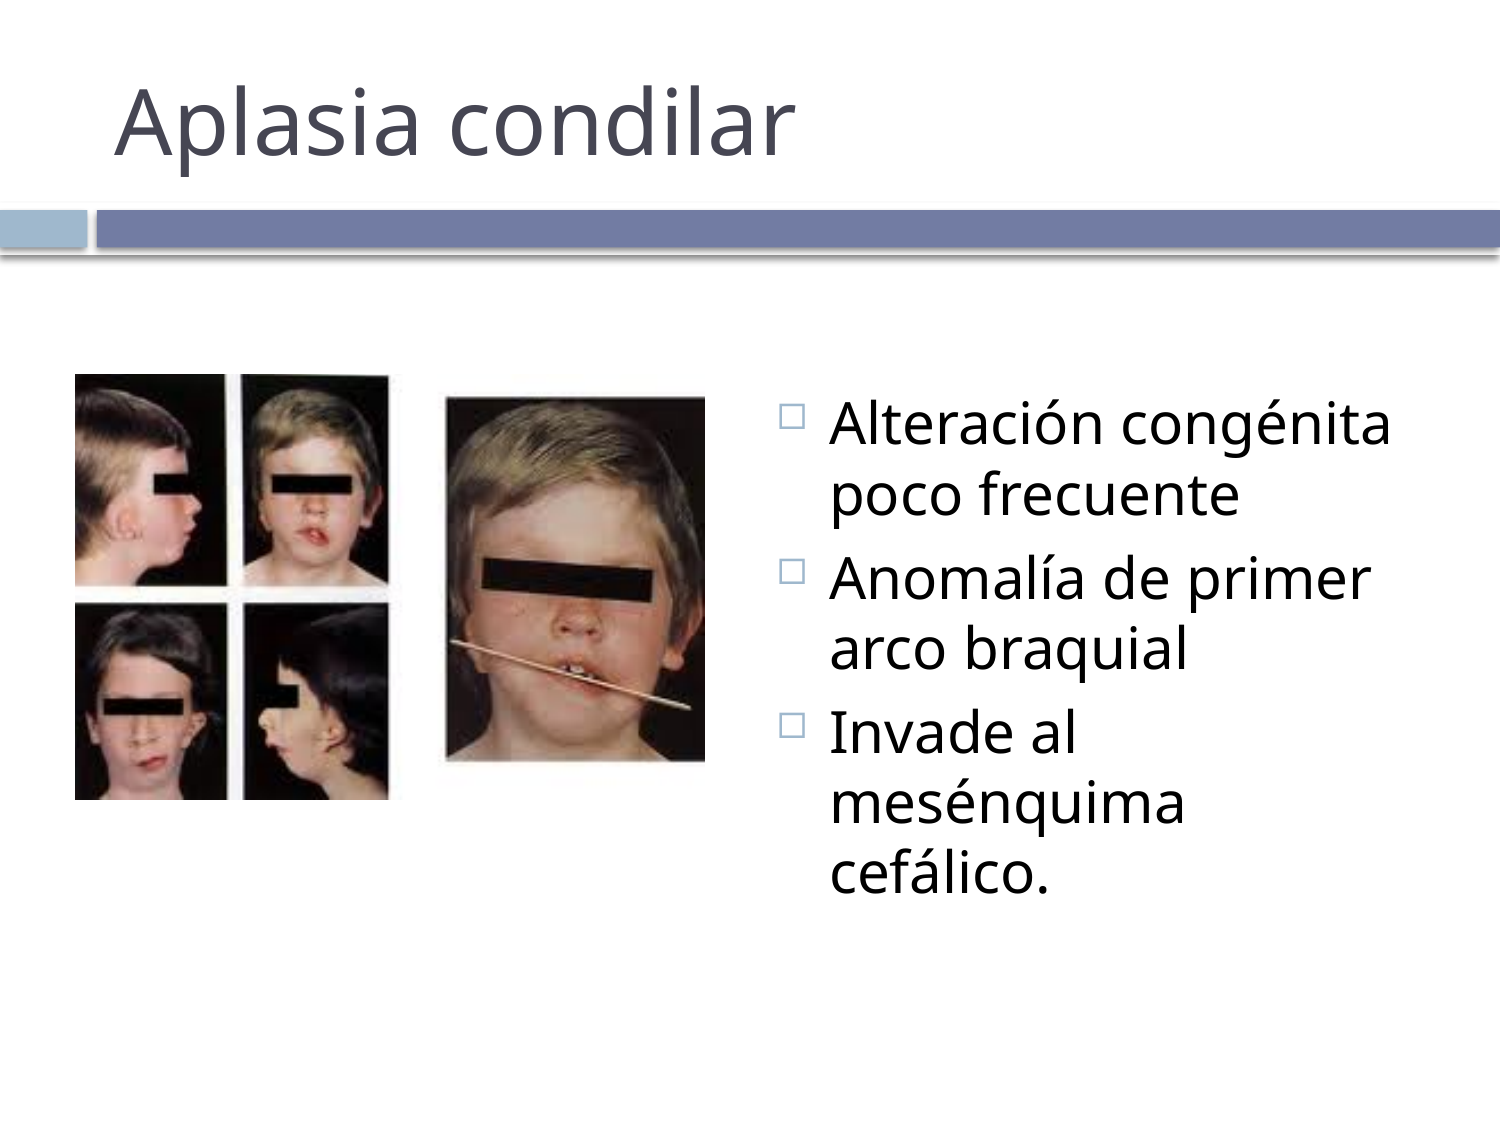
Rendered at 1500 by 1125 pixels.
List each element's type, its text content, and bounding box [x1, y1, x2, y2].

title Aplasia condilar [99, 37, 1438, 200]
list Alteración congénita poco frecuente Anomalía de primer arco braquial Invade al mesénquima cefálico. [761, 379, 1425, 950]
picture [74, 374, 705, 801]
